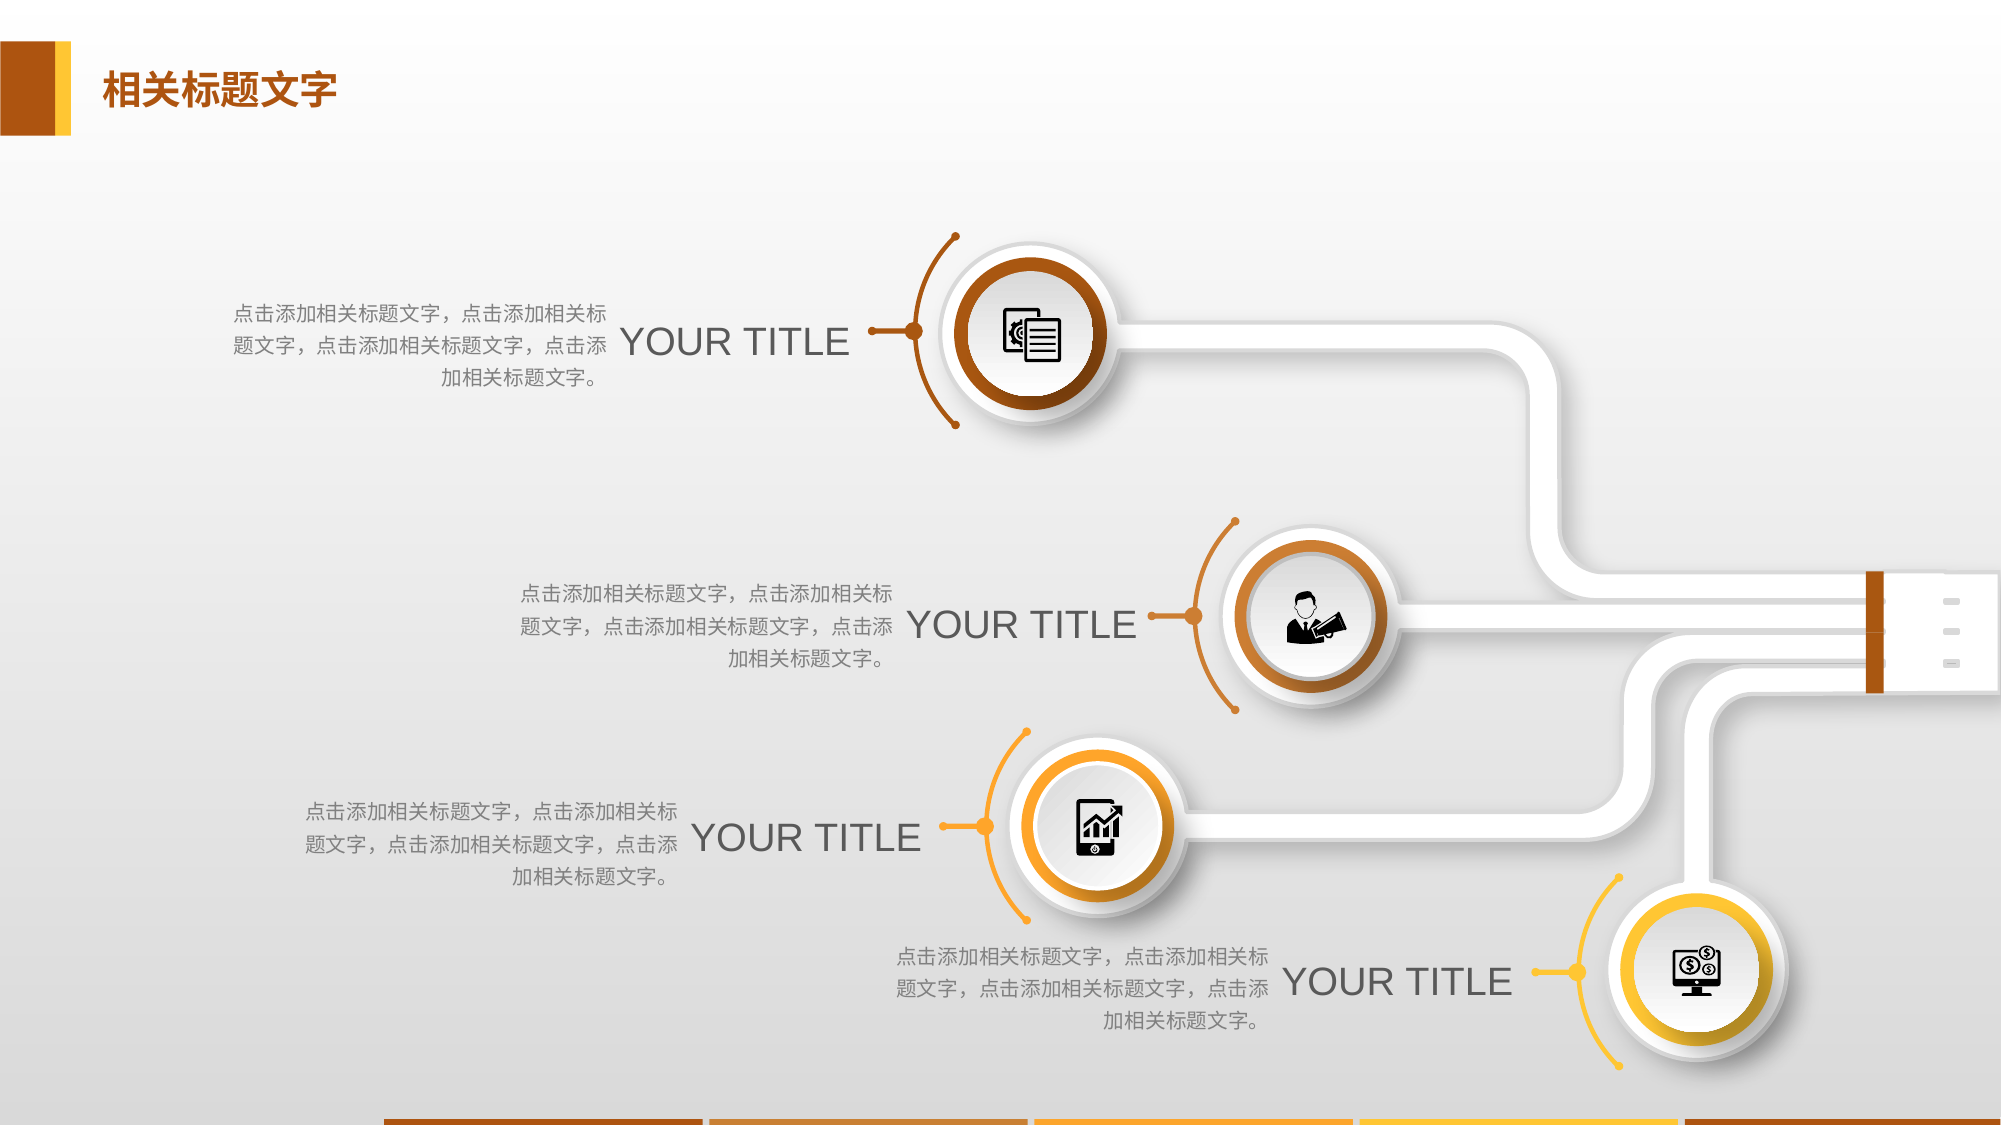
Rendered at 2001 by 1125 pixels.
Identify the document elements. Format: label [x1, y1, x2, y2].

text_box [0, 41, 2001, 1125]
